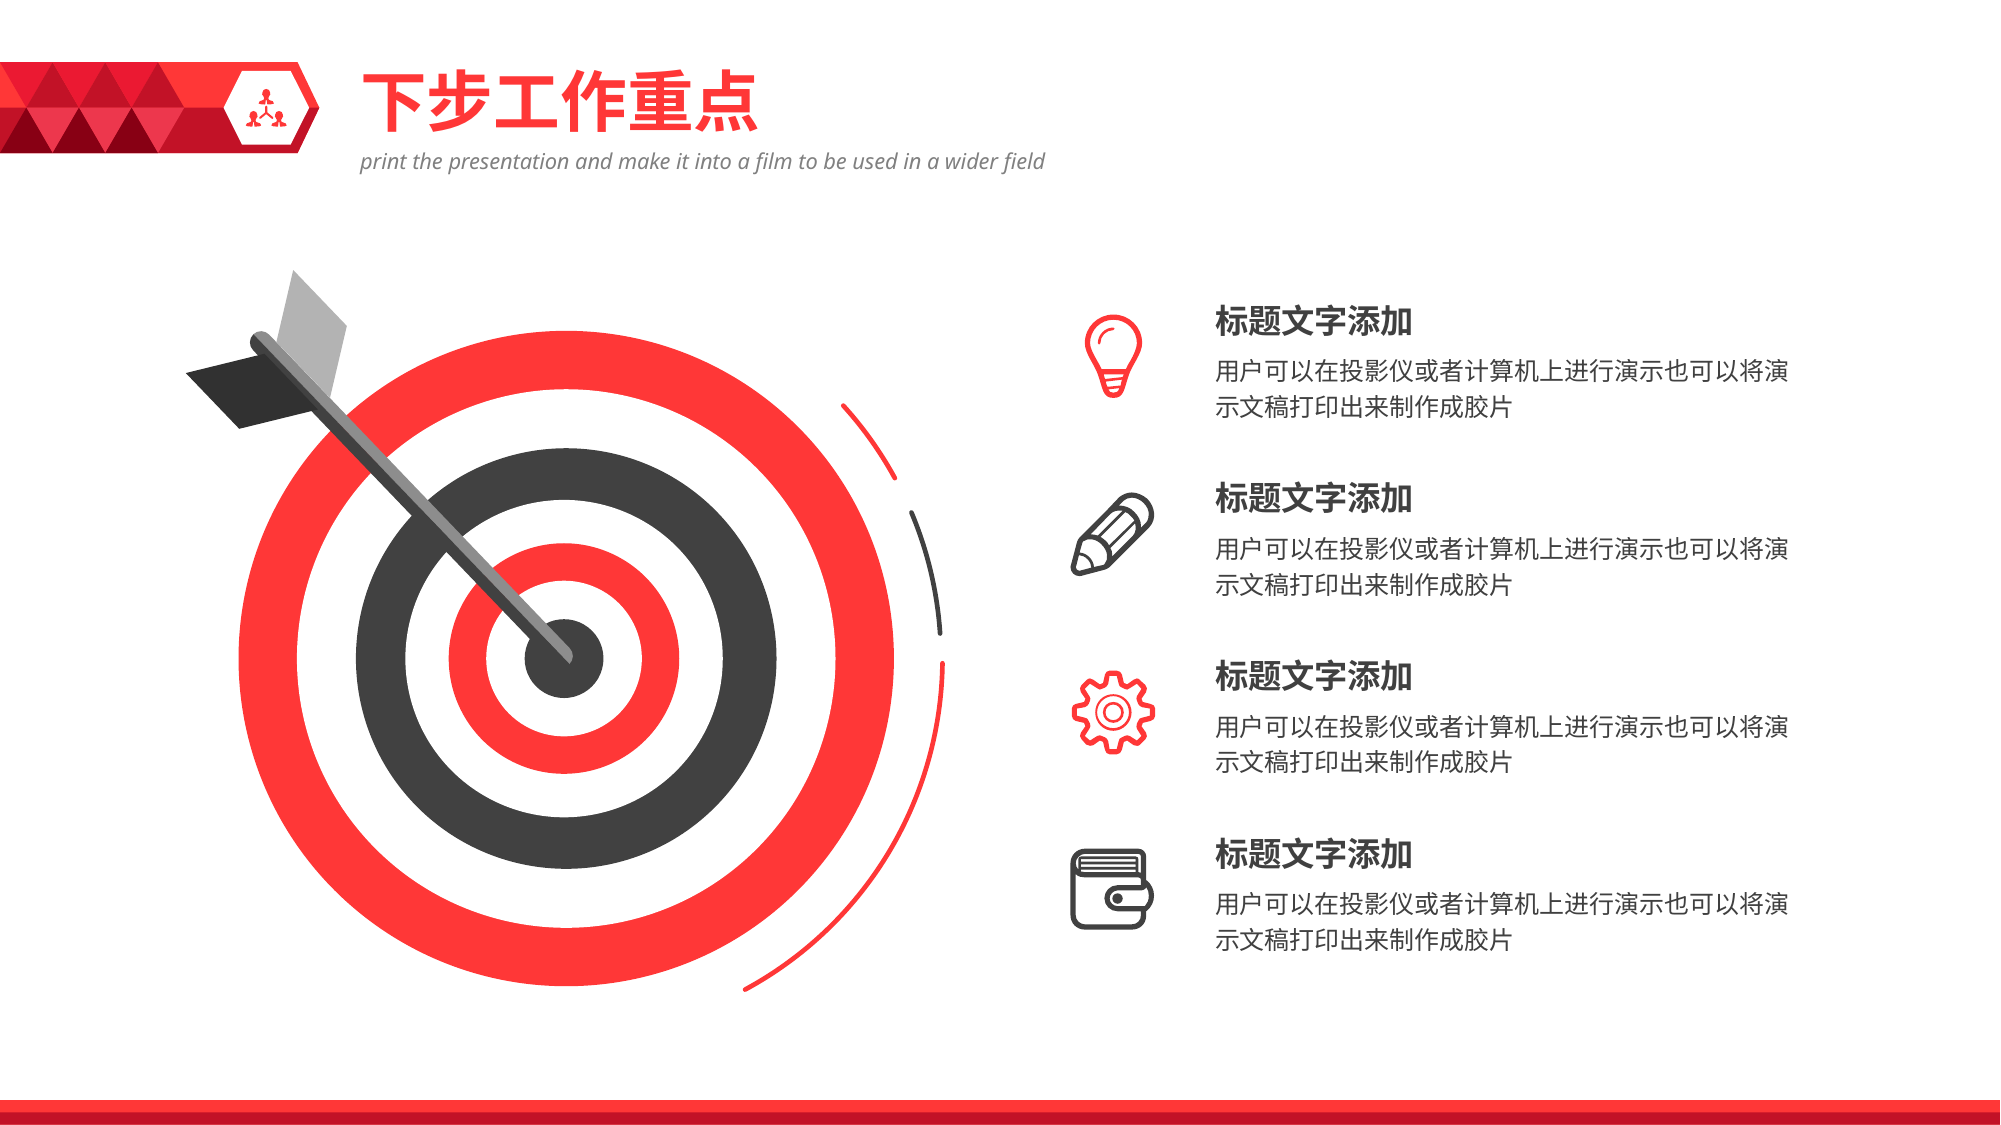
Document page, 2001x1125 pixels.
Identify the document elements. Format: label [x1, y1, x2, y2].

text_box [1200, 817, 1822, 964]
text_box [1200, 639, 1822, 786]
text_box [1071, 670, 1156, 755]
text_box [1070, 492, 1155, 577]
text_box [345, 52, 1148, 180]
text_box [188, 255, 943, 1035]
text_box [1200, 284, 1822, 431]
text_box [1200, 462, 1822, 608]
text_box [1084, 314, 1143, 398]
text_box [1070, 848, 1157, 930]
